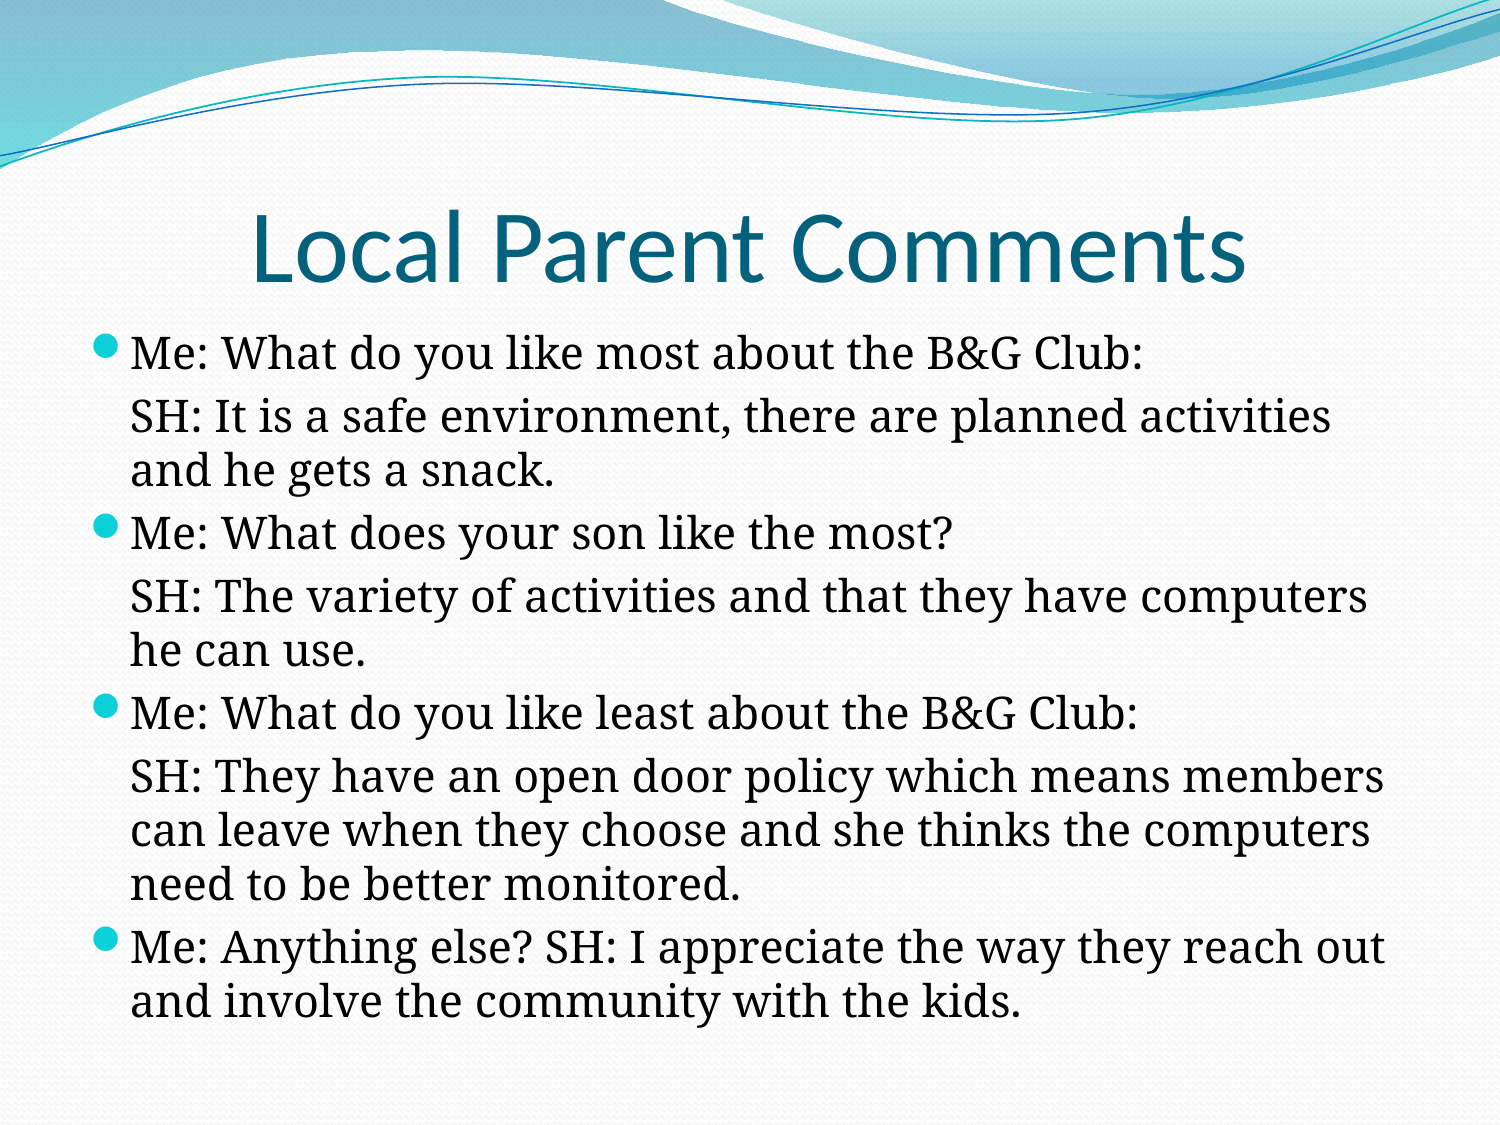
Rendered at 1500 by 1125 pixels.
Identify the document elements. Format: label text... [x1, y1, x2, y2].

title Local Parent Comments [75, 115, 1425, 303]
list Me: What do you like most about the B&G Club: SH: It is a safe environment, there are planned activities and he gets a snack. Me: What does your son like the most? SH: The variety of activities and that they have computers he can use. Me: What do you like least about the B&G Club: SH: They have an open door policy which means members can leave when they choose and she thinks the computers need to be better monitored. Me: Anything else? SH: I appreciate the way they reach out and involve the community with the kids. [75, 317, 1425, 1038]
